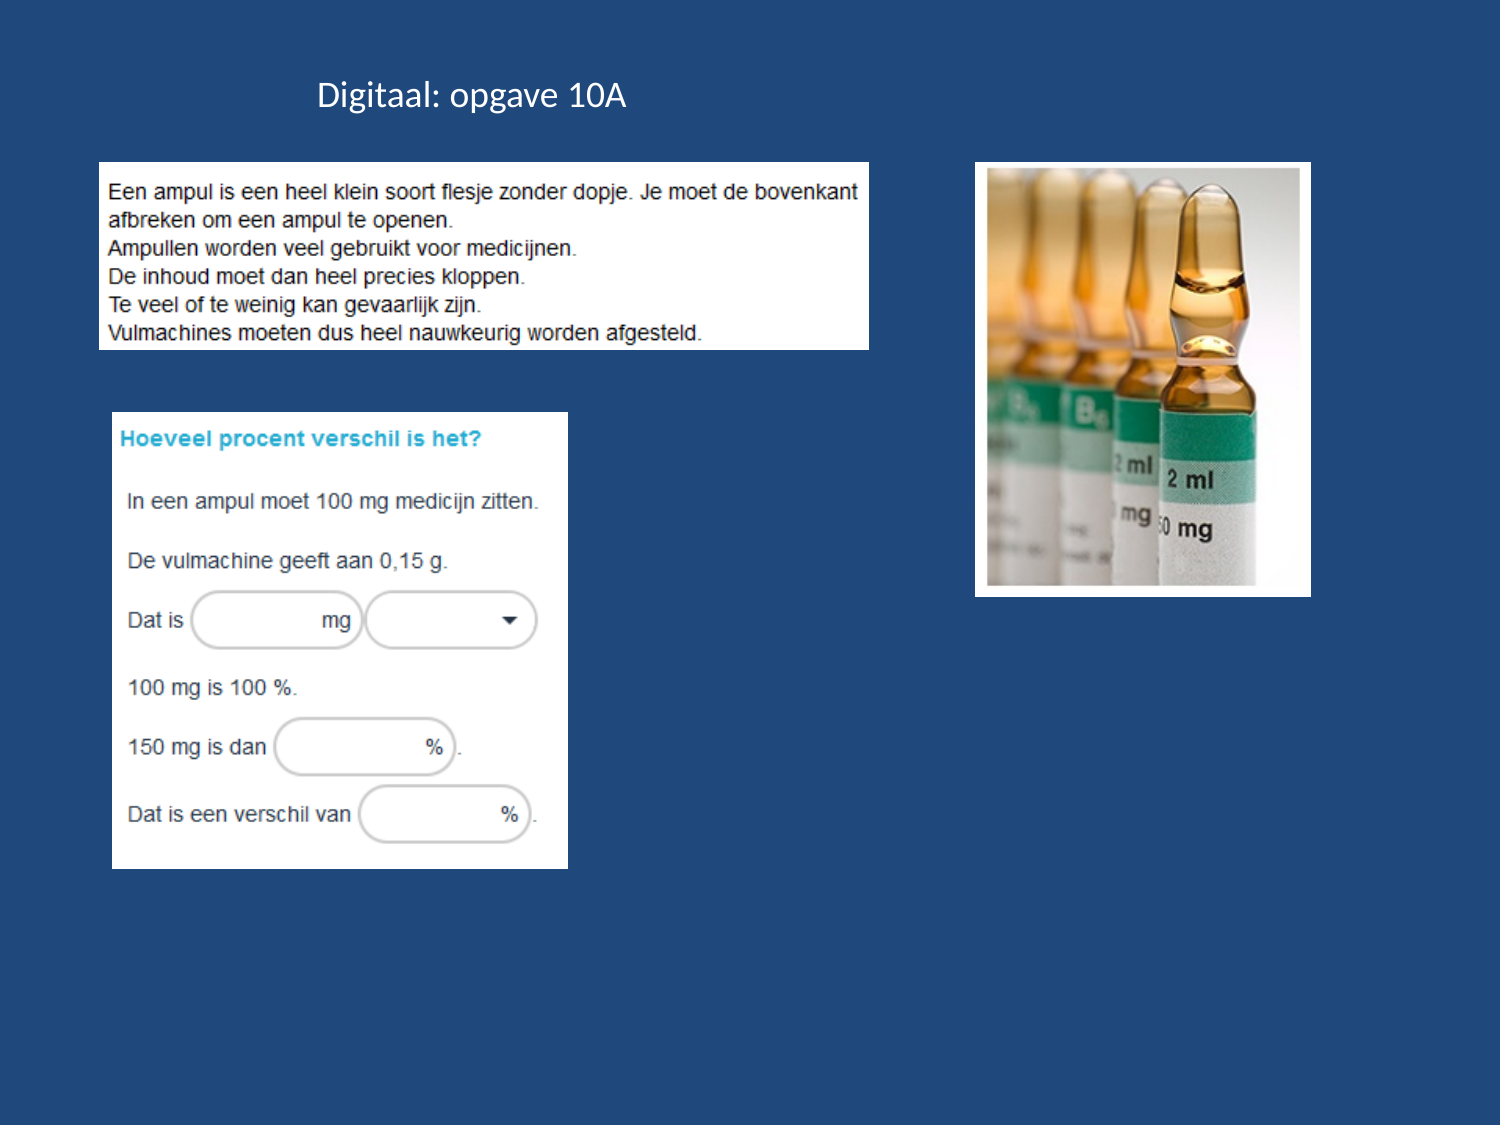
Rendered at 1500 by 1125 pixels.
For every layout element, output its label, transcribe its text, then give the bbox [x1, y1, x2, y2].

picture [99, 162, 869, 351]
picture [974, 162, 1312, 598]
text_box Digitaal: opgave 10A [302, 62, 642, 123]
picture [112, 412, 568, 869]
